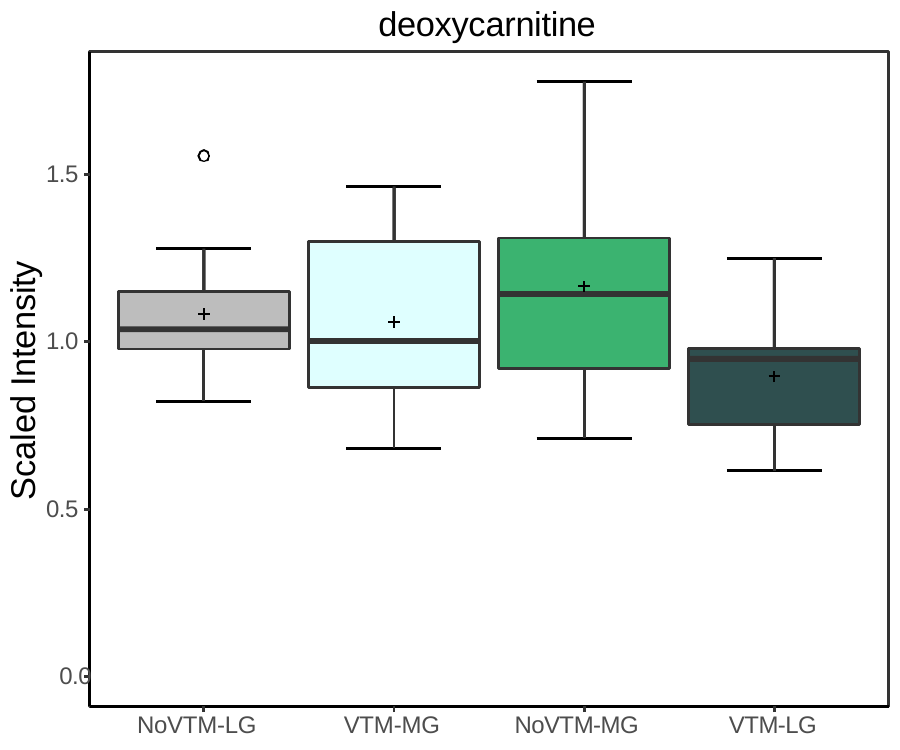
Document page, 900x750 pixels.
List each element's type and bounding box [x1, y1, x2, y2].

text_box [83, 50, 891, 738]
text_box [376, 0, 602, 44]
text_box [1, 256, 82, 523]
footer [57, 661, 95, 750]
slide_number [134, 713, 275, 750]
text_box [44, 156, 82, 188]
